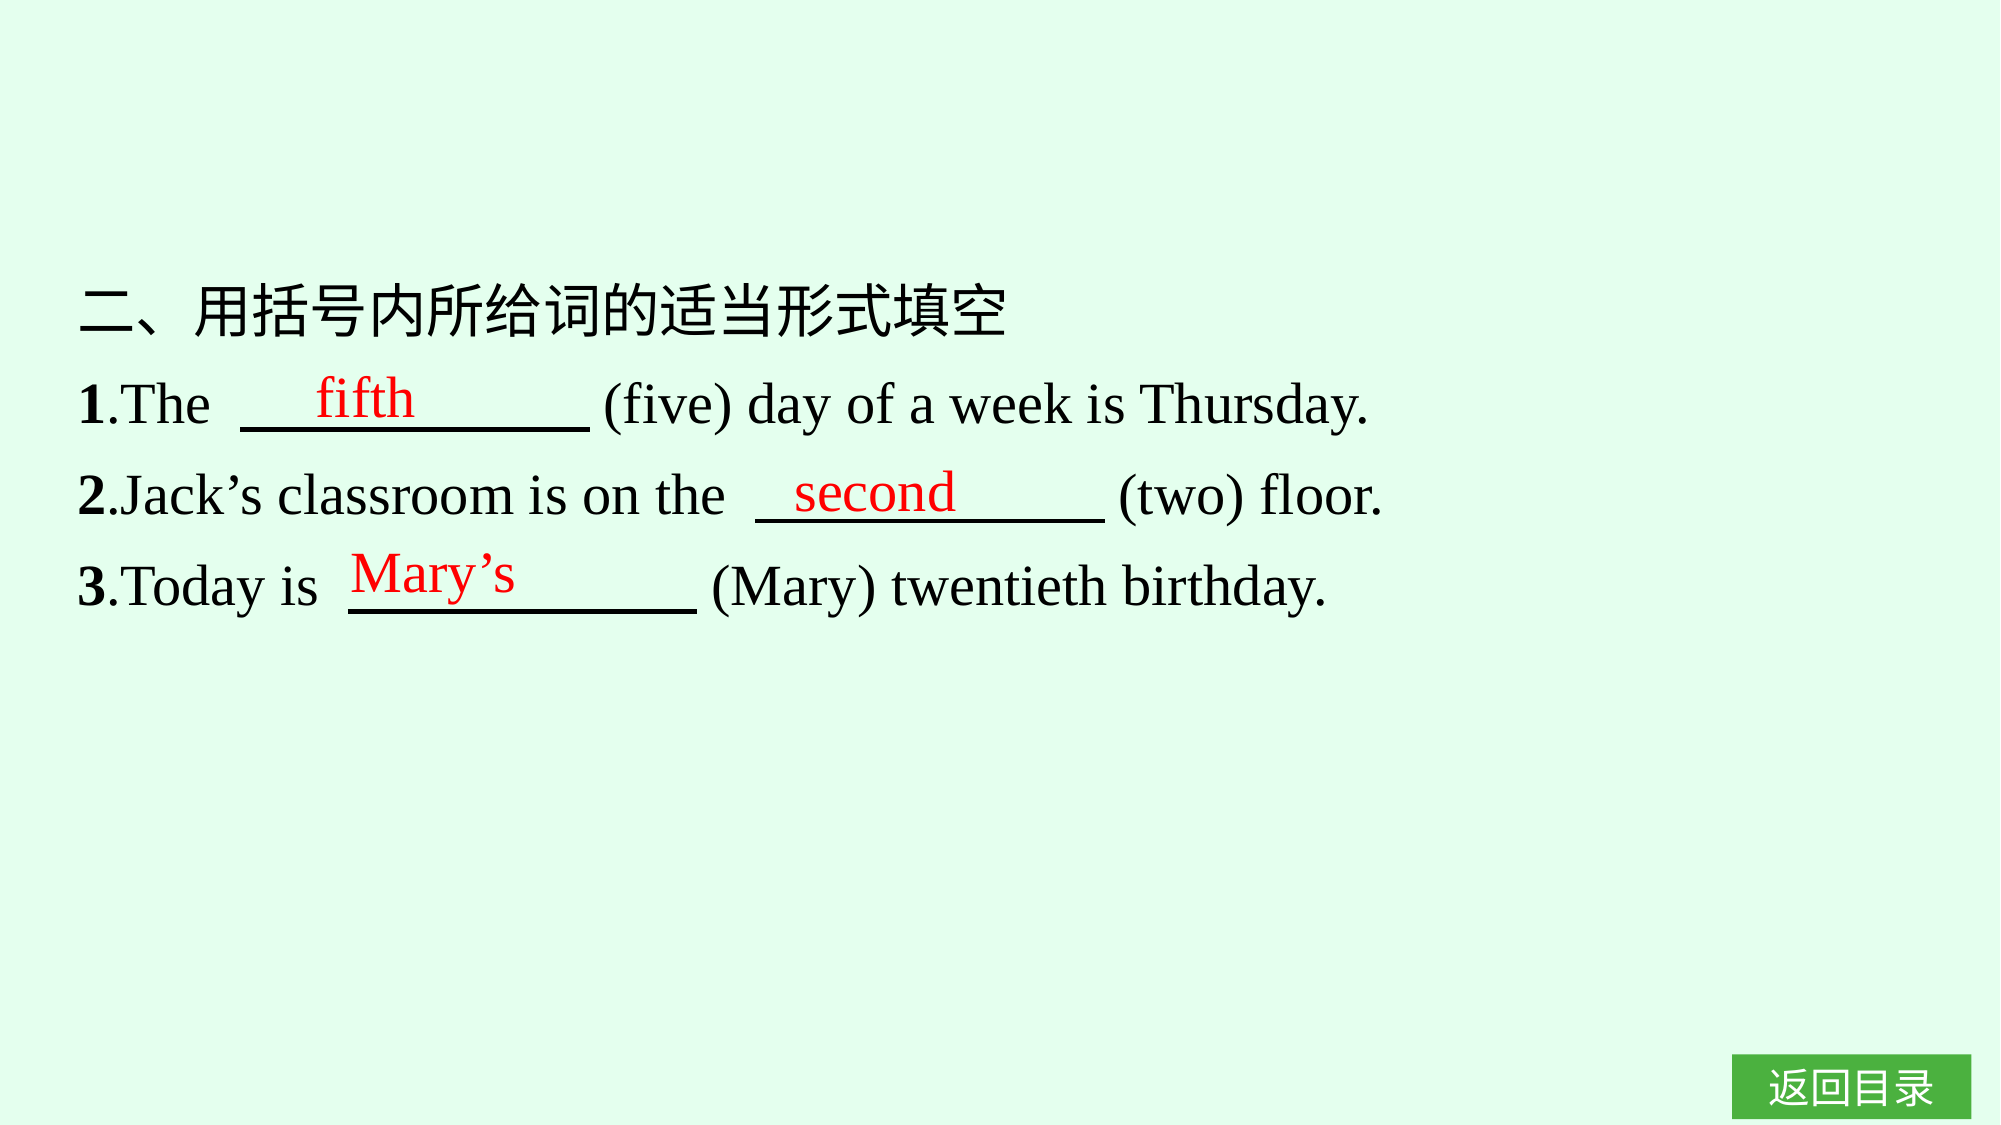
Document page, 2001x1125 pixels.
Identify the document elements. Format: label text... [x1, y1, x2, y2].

text_box fifth [300, 337, 432, 437]
text_box 二、用括号内所给词的适当形式填空 1.The (five) day of a week is Thursday. 2.Jack’s classroom is on the (two) floor. 3.Today is (Mary) twentieth birthday. [62, 245, 1938, 624]
text_box second [779, 431, 972, 531]
text_box Mary’s [336, 512, 532, 612]
